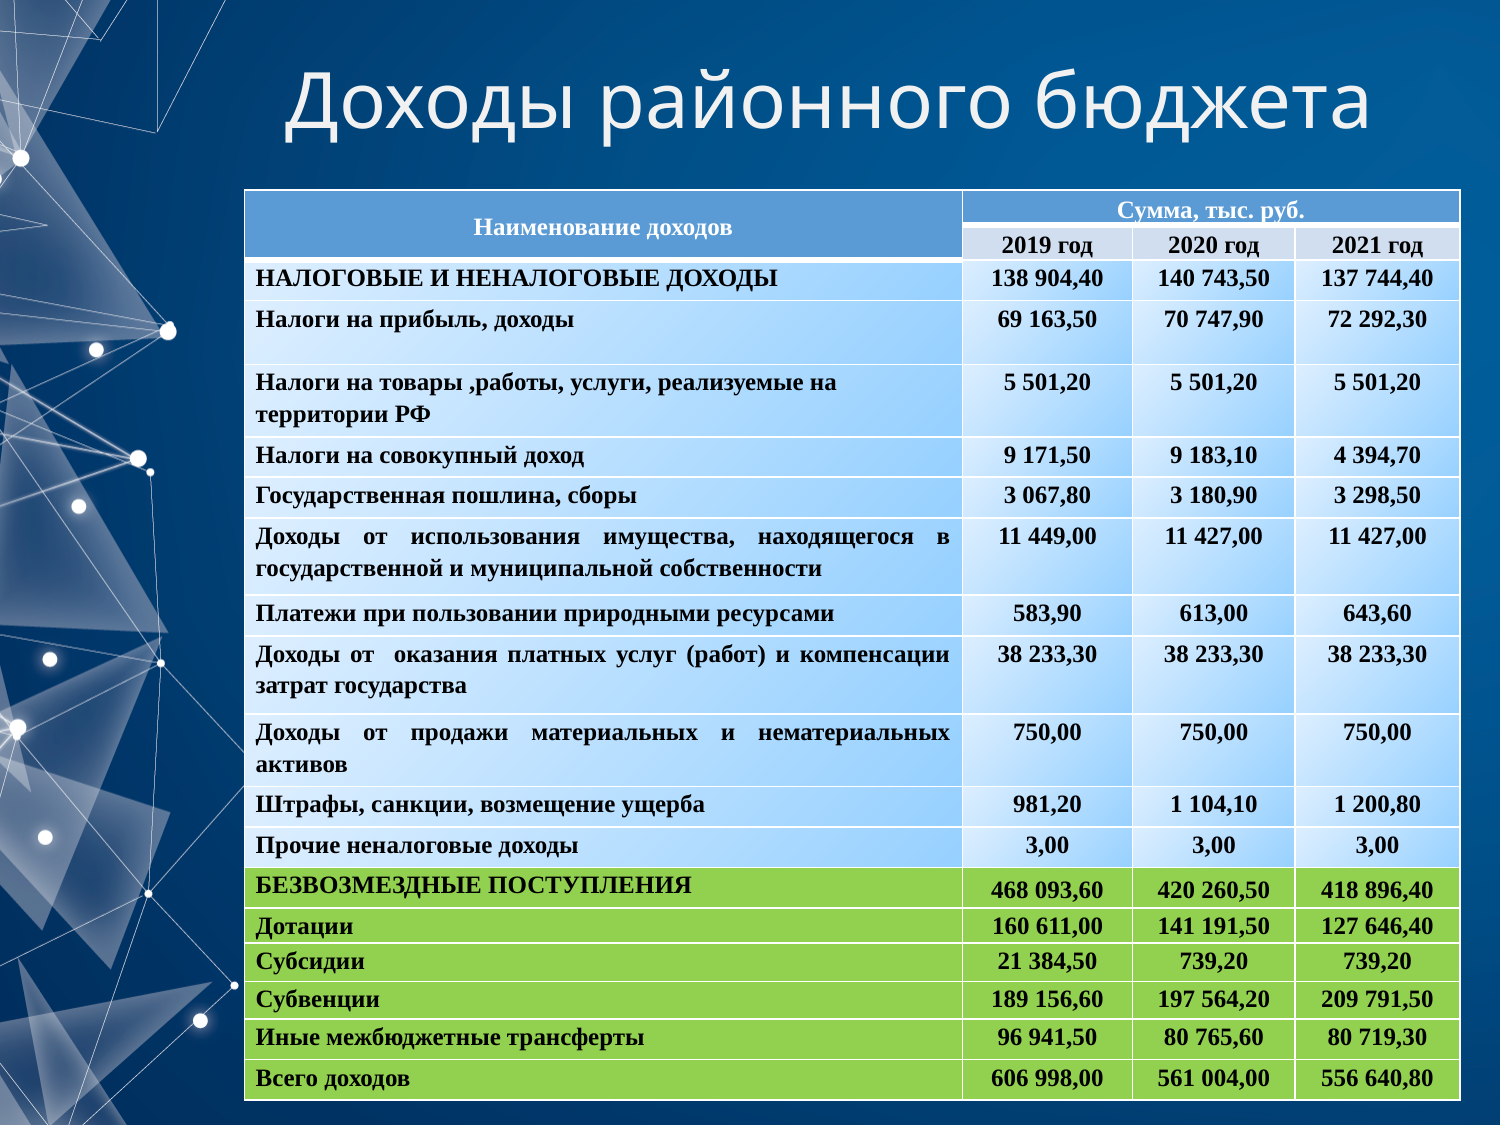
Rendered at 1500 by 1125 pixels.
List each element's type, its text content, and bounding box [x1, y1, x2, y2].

table_cell 38 233,30 [963, 637, 1132, 713]
table_cell 613,00 [1133, 596, 1294, 635]
table_cell 3,00 [1133, 828, 1294, 867]
table_cell 561 004,00 [1133, 1060, 1294, 1099]
title Доходы районного бюджета [265, 51, 1395, 156]
table_cell Налоги на совокупный доход [245, 438, 962, 476]
table_cell Платежи при пользовании природными ресурсами [245, 596, 962, 635]
table_cell 38 233,30 [1133, 637, 1294, 713]
table_cell 583,90 [963, 596, 1132, 635]
table_cell 96 941,50 [963, 1020, 1132, 1059]
table_cell 3 298,50 [1296, 478, 1459, 517]
table_cell 739,20 [1296, 944, 1459, 981]
table_cell 197 564,20 [1133, 982, 1294, 1018]
table_cell 137 744,40 [1296, 261, 1459, 300]
table_header Наименование доходов [245, 191, 962, 257]
table_cell Субвенции [245, 982, 962, 1018]
table_cell Всего доходов [245, 1060, 962, 1099]
table_cell Доходы от оказания платных услуг (работ) и компенсации затрат государства [245, 637, 962, 713]
table_cell 38 233,30 [1296, 637, 1459, 713]
table_cell 80 765,60 [1133, 1020, 1294, 1059]
table_cell 140 743,50 [1133, 261, 1294, 300]
table_cell 127 646,40 [1296, 909, 1459, 942]
table_cell 11 449,00 [963, 519, 1132, 594]
table_cell 643,60 [1296, 596, 1459, 635]
table_cell 750,00 [1133, 715, 1294, 786]
table_cell 418 896,40 [1296, 868, 1459, 907]
table_cell 1 200,80 [1296, 787, 1459, 826]
table_cell 2019 год [963, 228, 1132, 259]
table_cell 141 191,50 [1133, 909, 1294, 942]
table_cell 739,20 [1133, 944, 1294, 981]
table_cell Прочие неналоговые доходы [245, 828, 962, 867]
table_cell Доходы от использования имущества, находящегося в государственной и муниципальной собственности [245, 519, 962, 594]
table_cell Субсидии [245, 944, 962, 981]
table_cell Государственная пошлина, сборы [245, 478, 962, 517]
table_cell 981,20 [963, 787, 1132, 826]
table_cell 4 394,70 [1296, 438, 1459, 476]
table_cell Дотации [245, 909, 962, 942]
table_cell 3 067,80 [963, 478, 1132, 517]
table_cell 750,00 [1296, 715, 1459, 786]
table_cell 11 427,00 [1296, 519, 1459, 594]
table_cell Иные межбюджетные трансферты [245, 1020, 962, 1059]
table_cell 189 156,60 [963, 982, 1132, 1018]
table_cell НАЛОГОВЫЕ И НЕНАЛОГОВЫЕ ДОХОДЫ [245, 263, 962, 300]
table_cell Доходы от продажи материальных и нематериальных активов [245, 715, 962, 786]
table_cell 2021 год [1296, 228, 1459, 259]
table_cell 11 427,00 [1133, 519, 1294, 594]
table_cell 2020 год [1133, 228, 1294, 259]
table_cell 5 501,20 [963, 365, 1132, 436]
table_cell 9 183,10 [1133, 438, 1294, 476]
table_cell 209 791,50 [1296, 982, 1459, 1018]
table_cell 80 719,30 [1296, 1020, 1459, 1059]
table_cell Налоги на прибыль, доходы [245, 301, 962, 364]
picture [0, 0, 1500, 1125]
table_cell 3,00 [1296, 828, 1459, 867]
table_cell 606 998,00 [963, 1060, 1132, 1099]
table_cell 3,00 [963, 828, 1132, 867]
table_cell 70 747,90 [1133, 301, 1294, 364]
table_cell БЕЗВОЗМЕЗДНЫЕ ПОСТУПЛЕНИЯ [245, 868, 962, 907]
table_cell Налоги на товары ,работы, услуги, реализуемые на территории РФ [245, 365, 962, 436]
table_header Сумма, тыс. руб. [963, 191, 1459, 222]
table_cell 3 180,90 [1133, 478, 1294, 517]
table_cell 420 260,50 [1133, 868, 1294, 907]
table_cell 9 171,50 [963, 438, 1132, 476]
table_cell 750,00 [963, 715, 1132, 786]
table_cell 138 904,40 [963, 261, 1132, 300]
table_cell 160 611,00 [963, 909, 1132, 942]
table_cell 69 163,50 [963, 301, 1132, 364]
table_cell 5 501,20 [1296, 365, 1459, 436]
table_cell 72 292,30 [1296, 301, 1459, 364]
table_cell 21 384,50 [963, 944, 1132, 981]
table_cell 1 104,10 [1133, 787, 1294, 826]
table_cell 468 093,60 [963, 868, 1132, 907]
table_cell Штрафы, санкции, возмещение ущерба [245, 787, 962, 826]
table_cell 5 501,20 [1133, 365, 1294, 436]
table_cell 556 640,80 [1296, 1060, 1459, 1099]
